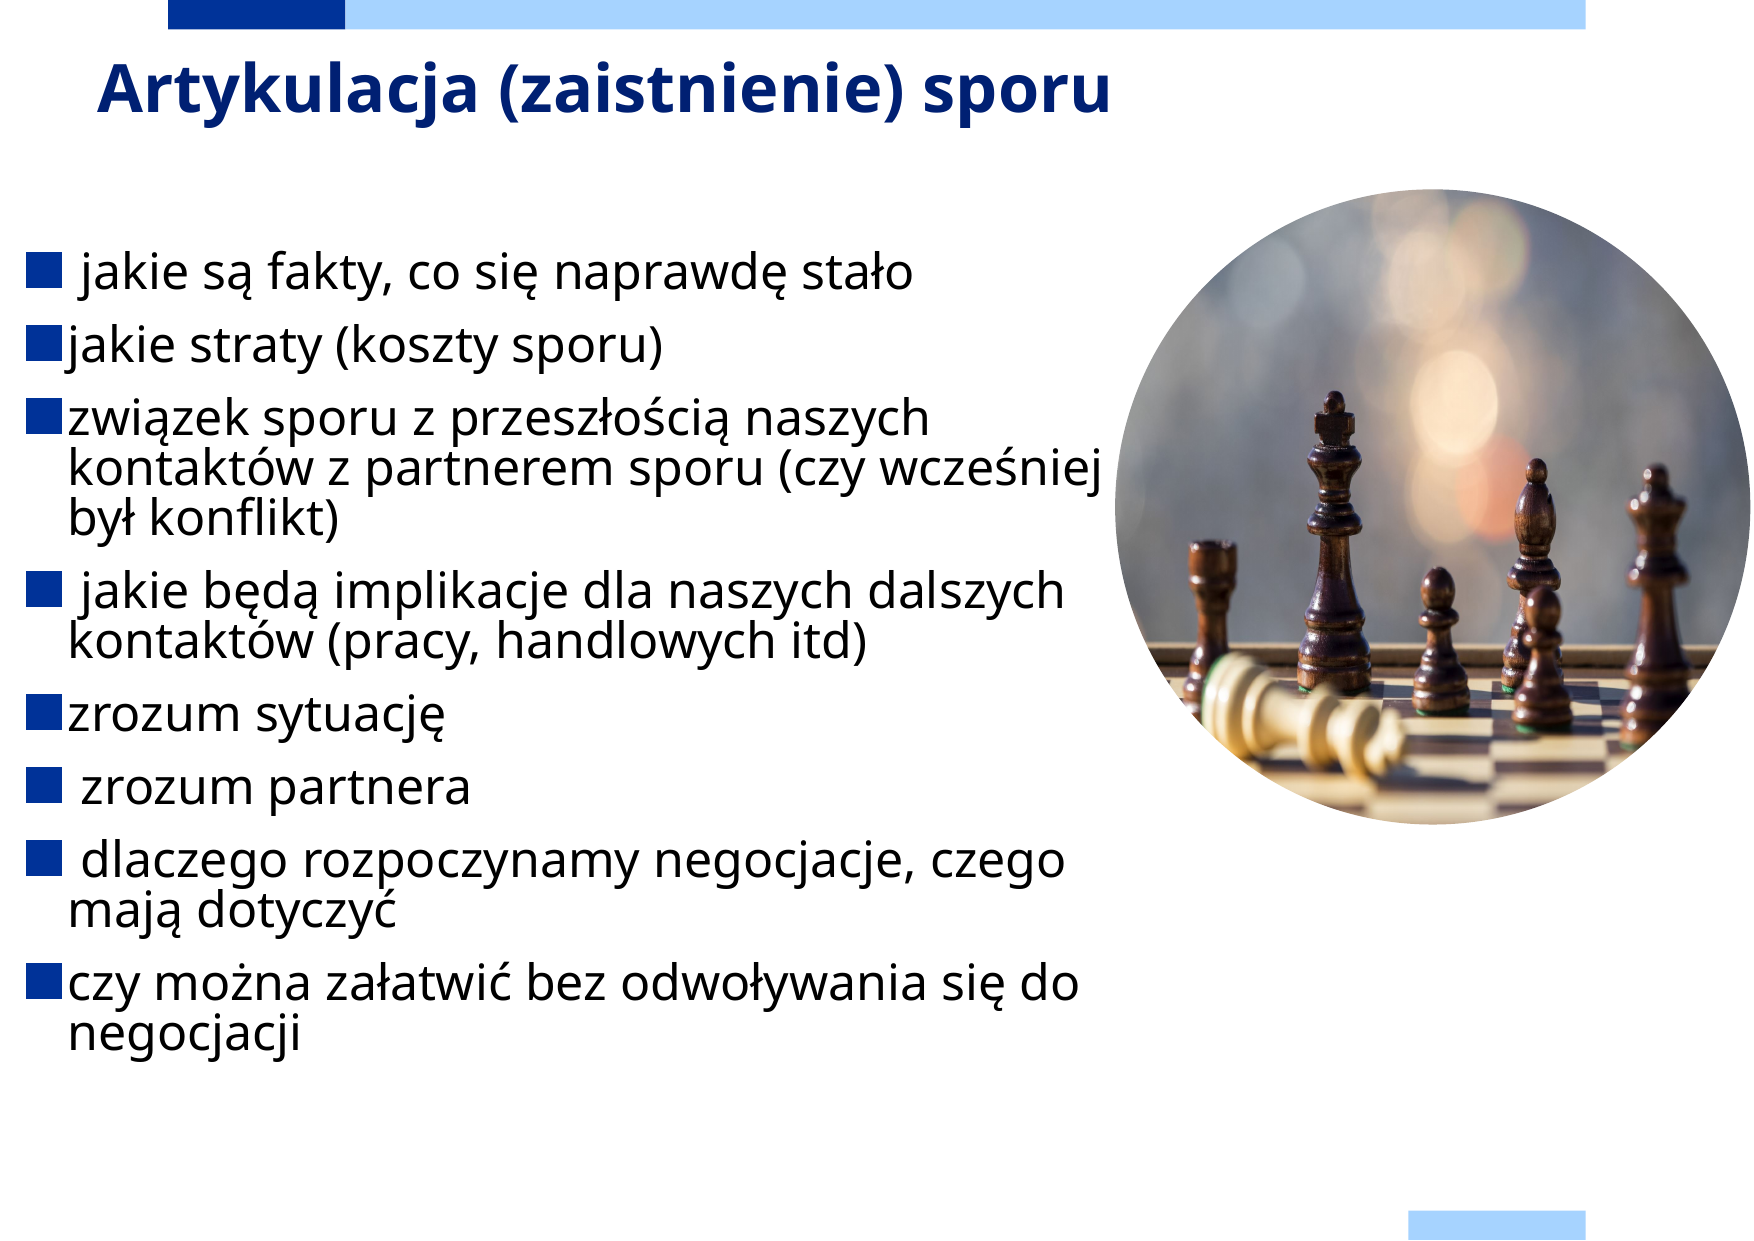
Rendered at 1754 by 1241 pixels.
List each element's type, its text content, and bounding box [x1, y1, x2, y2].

picture [26, 694, 62, 730]
picture [26, 398, 62, 434]
list jakie są fakty, co się naprawdę stało jakie straty (koszty sporu) związek sporu z przeszłością naszych kontaktów z partnerem sporu (czy wcześniej był konflikt) jakie będą implikacje dla naszych dalszych kontaktów (pracy, handlowych itd) zrozum sytuację zrozum partnera dlaczego rozpoczynamy negocjacje, czego mają dotyczyć czy można załatwić bez odwoływania się do negocjacji [26, 253, 1159, 1068]
title Artykulacja (zaistnienie) sporu [97, 53, 1116, 207]
picture [26, 840, 62, 876]
picture [26, 252, 62, 288]
picture [26, 767, 62, 803]
picture [26, 571, 62, 607]
picture [26, 325, 62, 361]
picture [1115, 189, 1751, 825]
picture [26, 963, 62, 999]
